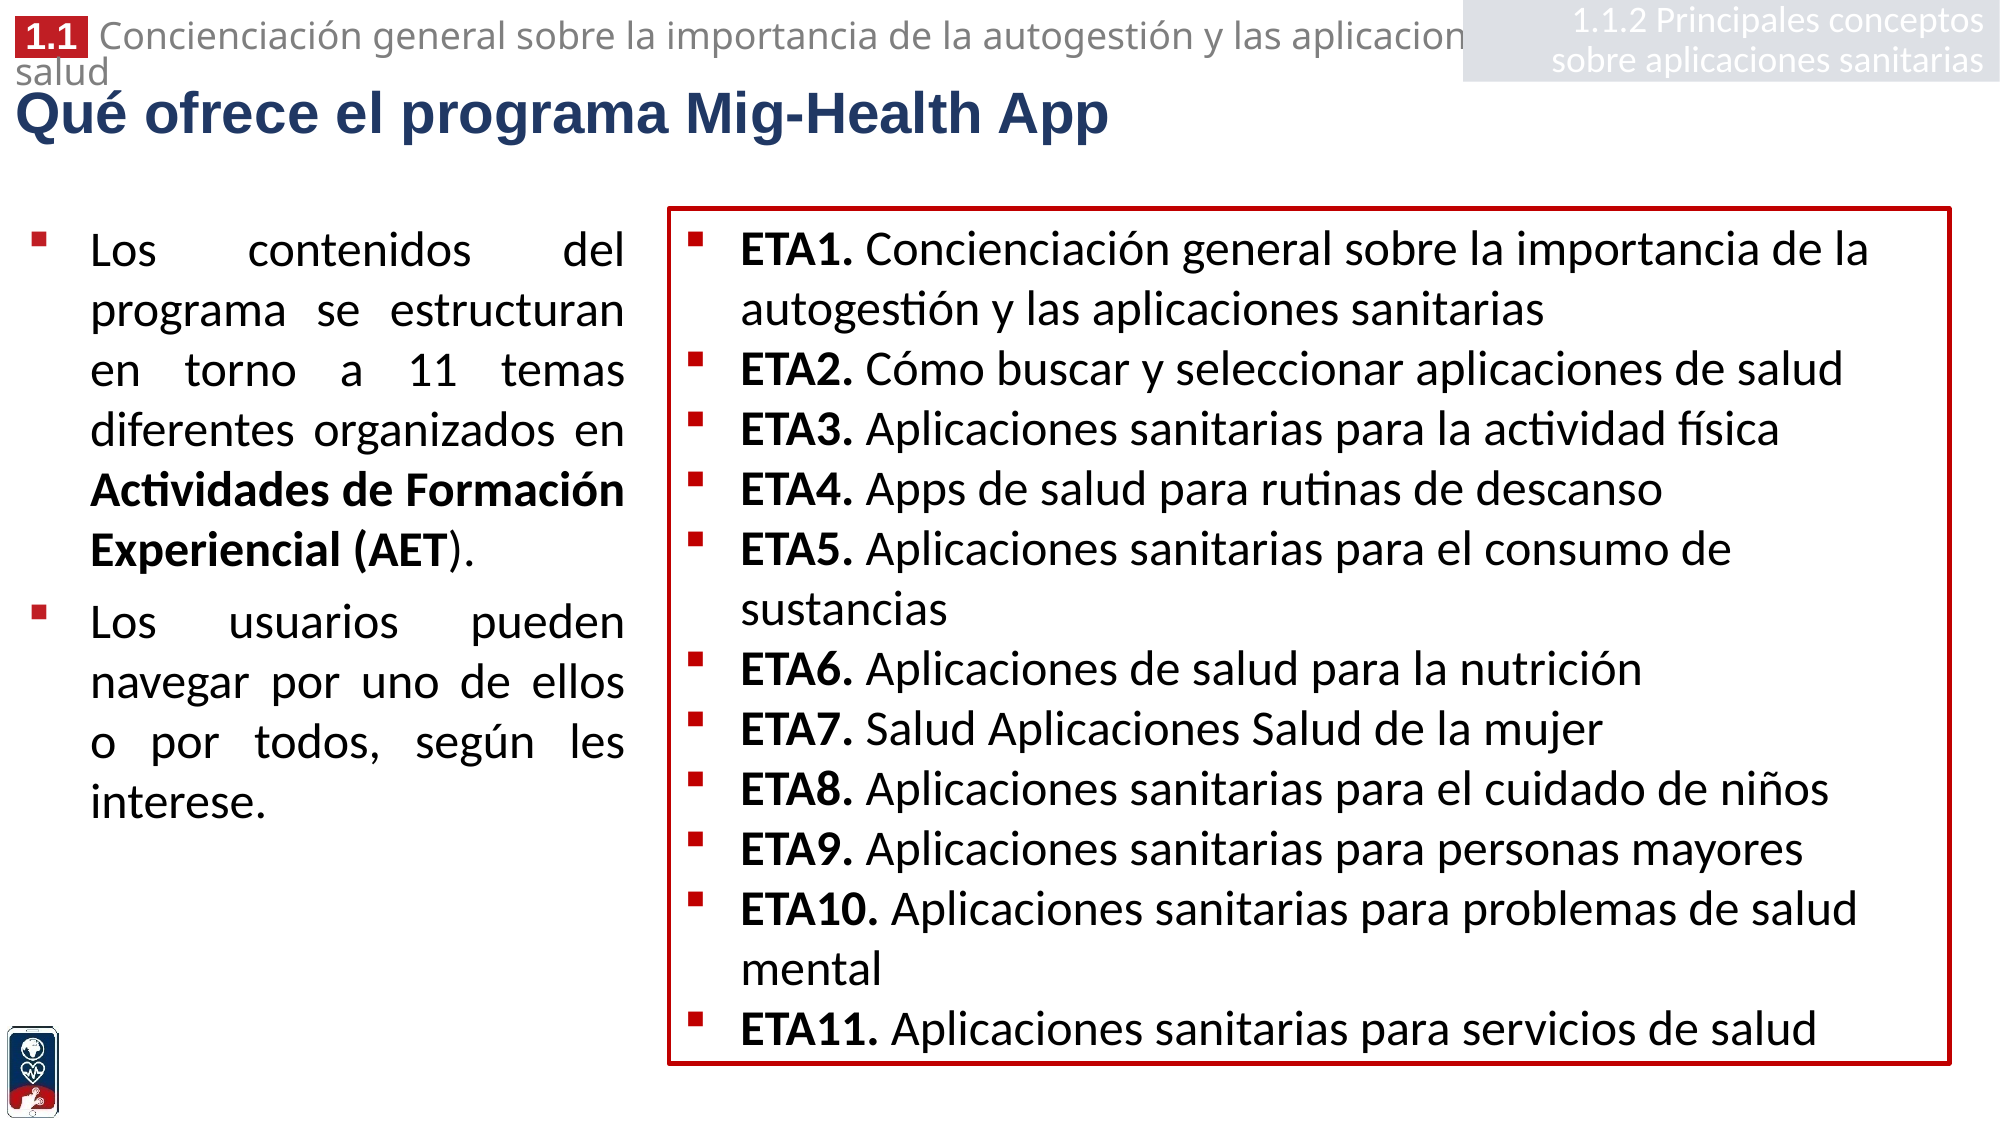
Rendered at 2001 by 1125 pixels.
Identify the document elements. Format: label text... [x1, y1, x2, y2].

list Los contenidos del programa se estructuran en torno a 11 temas diferentes organizados en Actividades de Formación Experiencial (AET). Los usuarios pueden navegar por uno de ellos o por todos, según les interese. [0, 208, 641, 1007]
title Qué ofrece el programa Mig-Health App [0, 64, 1815, 164]
text_box 1.1.2 Principales conceptos sobre aplicaciones sanitarias [1463, 0, 2000, 82]
picture [7, 1026, 59, 1118]
text_box ETA1. Concienciación general sobre la importancia de la autogestión y las aplicaciones sanitarias ETA2. Cómo buscar y seleccionar aplicaciones de salud ETA3. Aplicaciones sanitarias para la actividad física ETA4. Apps de salud para rutinas de descanso ETA5. Aplicaciones sanitarias para el consumo de sustancias ETA6. Aplicaciones de salud para la nutrición ETA7. Salud Aplicaciones Salud de la mujer ETA8. Aplicaciones sanitarias para el cuidado de niños ETA9. Aplicaciones sanitarias para personas mayores ETA10. Aplicaciones sanitarias para problemas de salud mental ETA11. Aplicaciones sanitarias para servicios de salud [669, 208, 1950, 1064]
